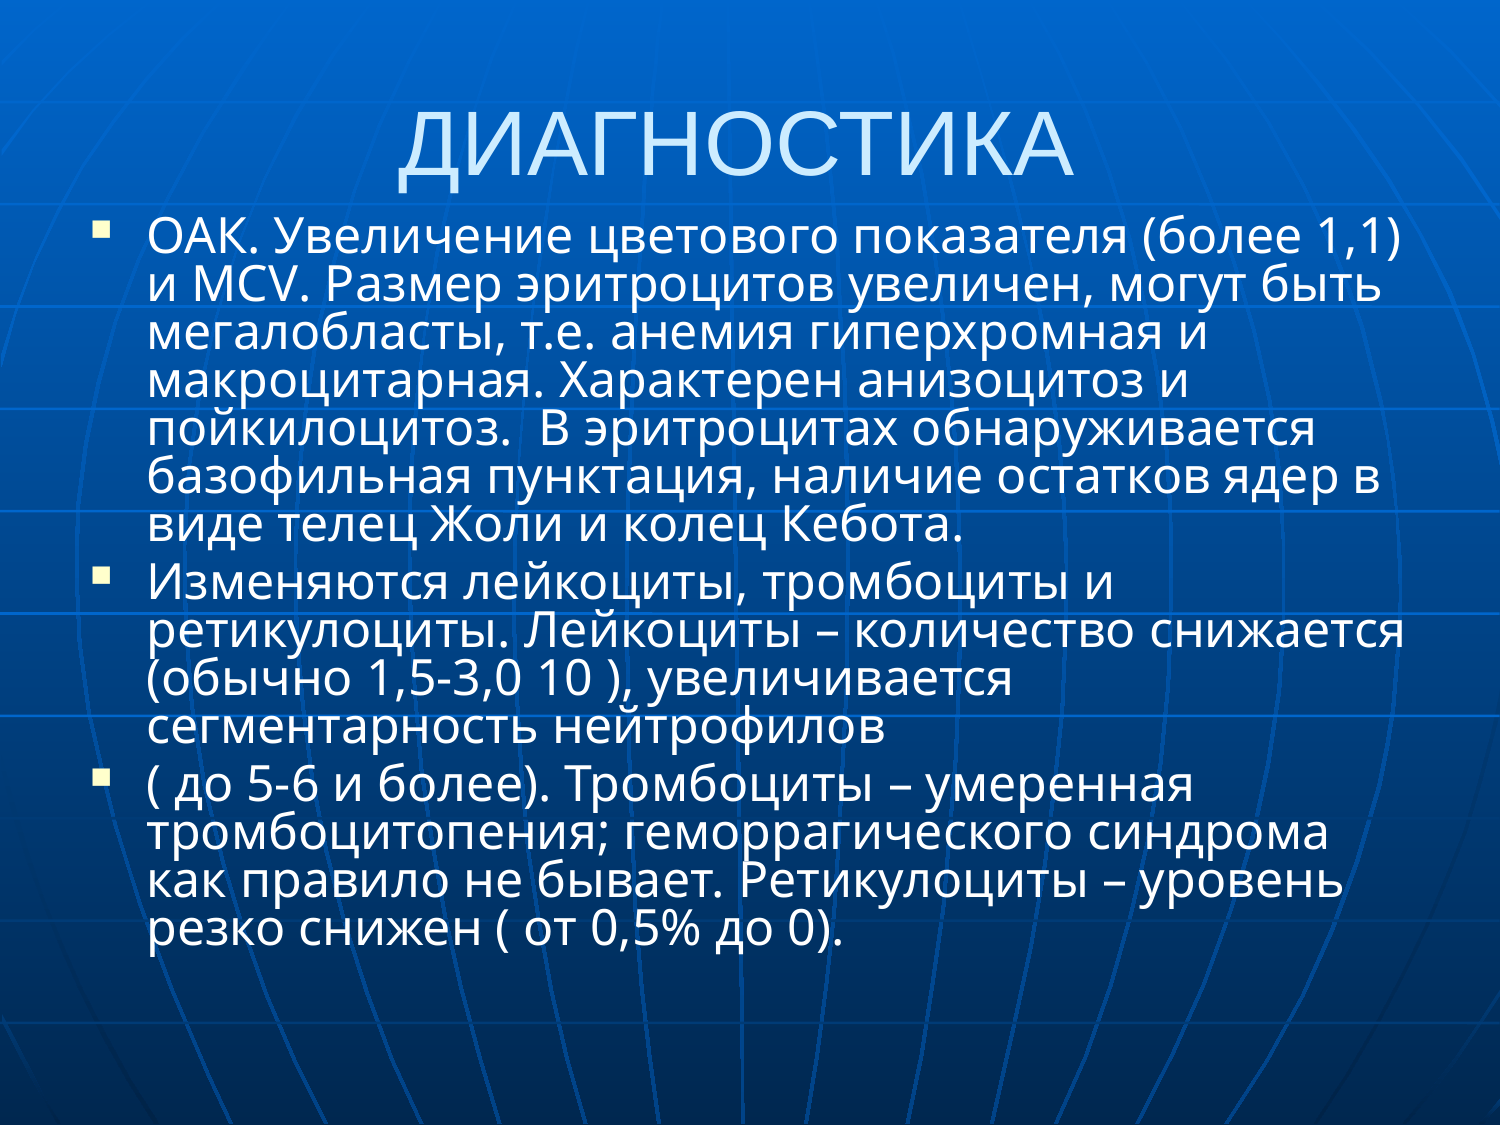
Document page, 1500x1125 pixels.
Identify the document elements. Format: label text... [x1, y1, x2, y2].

list ОАК. Увеличение цветового показателя (более 1,1) и MCV. Размер эритроцитов увеличен, могут быть мегалобласты, т.е. анемия гиперхромная и макроцитарная. Характерен анизоцитоз и пойкилоцитоз. В эритроцитах обнаруживается базофильная пунктация, наличие остатков ядер в виде телец Жоли и колец Кебота. Изменяются лейкоциты, тромбоциты и ретикулоциты. Лейкоциты – количество снижается (обычно 1,5-3,0 10 ), увеличивается сегментарность нейтрофилов ( до 5-6 и более). Тромбоциты – умеренная тромбоцитопения; геморрагического синдрома как правило не бывает. Ретикулоциты – уровень резко снижен ( от 0,5% до 0). [74, 207, 1426, 1071]
title ДИАГНОСТИКА [74, 45, 1426, 207]
